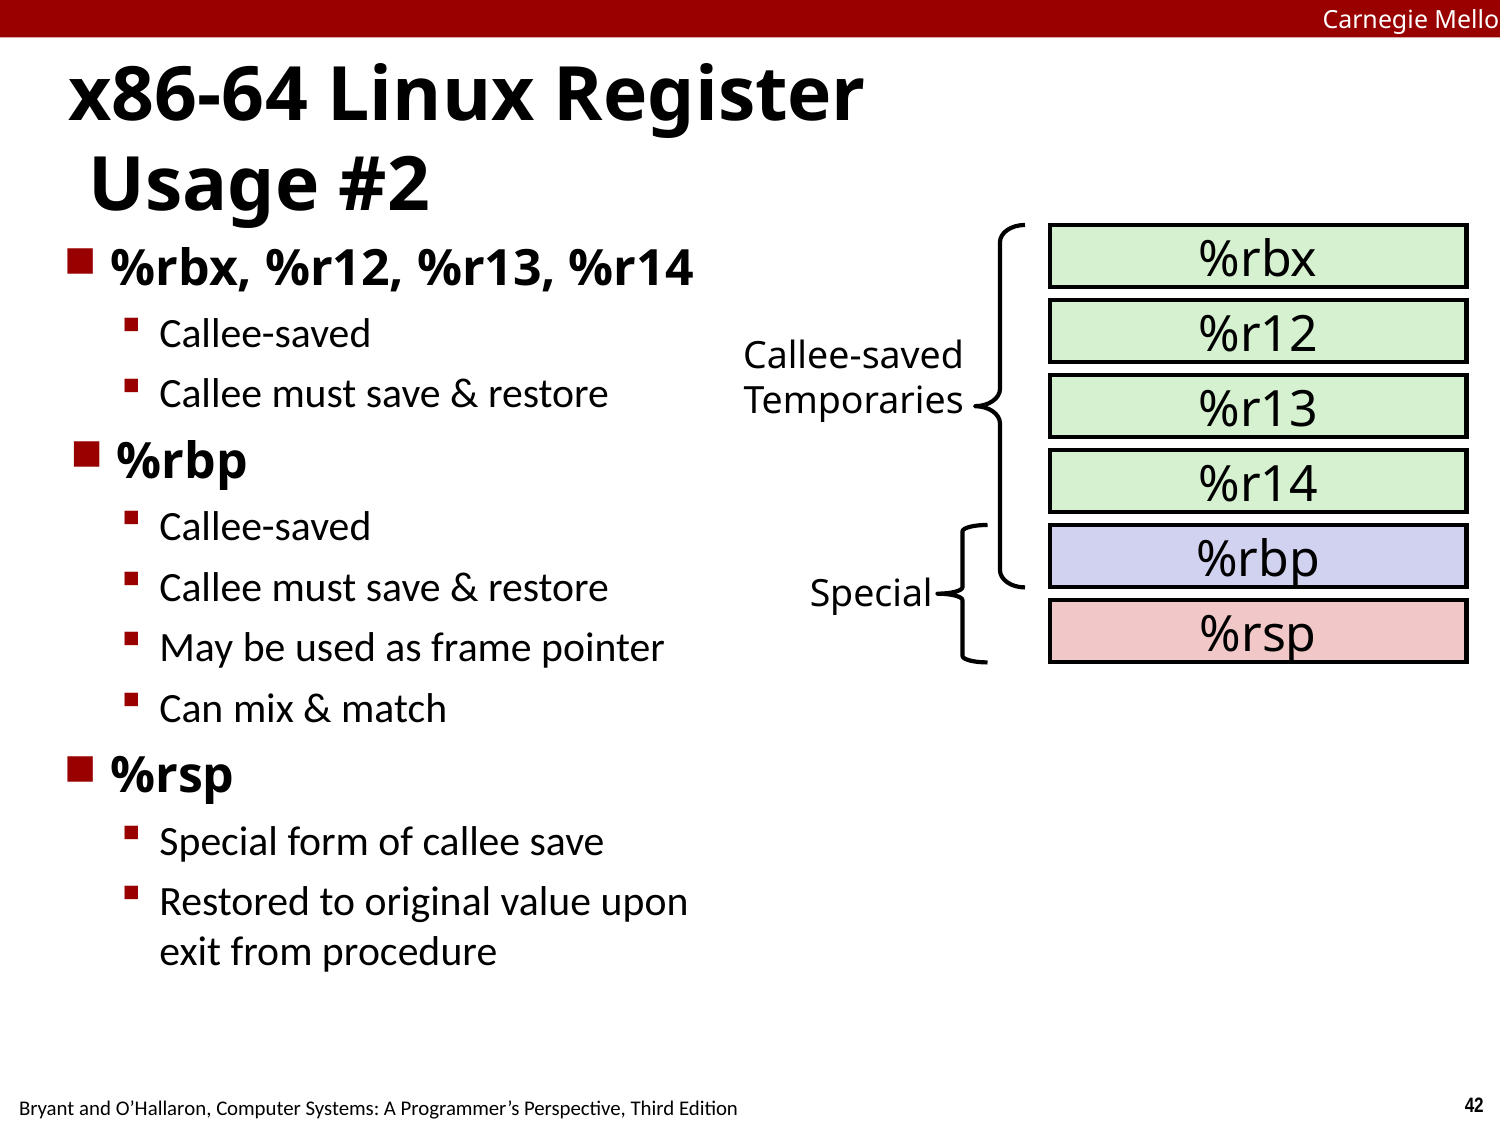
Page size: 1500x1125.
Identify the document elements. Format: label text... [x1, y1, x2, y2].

text_box Carnegie Mellon [1322, 3, 1500, 33]
text_box %rsp [1049, 599, 1467, 663]
text_box [0, 0, 1500, 38]
text_box Callee-saved Temporaries [736, 324, 971, 428]
text_box %r14 [1049, 449, 1467, 513]
list %rbx, %r12, %r13, %r14 Callee-saved Callee must save & restore %rbp Callee-saved Callee must save & restore May be used as frame pointer Can mix & match %rsp Special form of callee save Restored to original value upon exit from procedure [62, 228, 730, 951]
text_box [975, 224, 1026, 588]
text_box Special [803, 562, 940, 620]
text_box %rbx [1049, 224, 1467, 288]
text_box %rbp [1049, 524, 1467, 588]
text_box %r13 [1049, 374, 1467, 438]
text_box %r12 [1049, 299, 1467, 363]
text_box [940, 524, 988, 663]
title x86-64 Linux Register Usage #2 [62, 41, 1051, 230]
